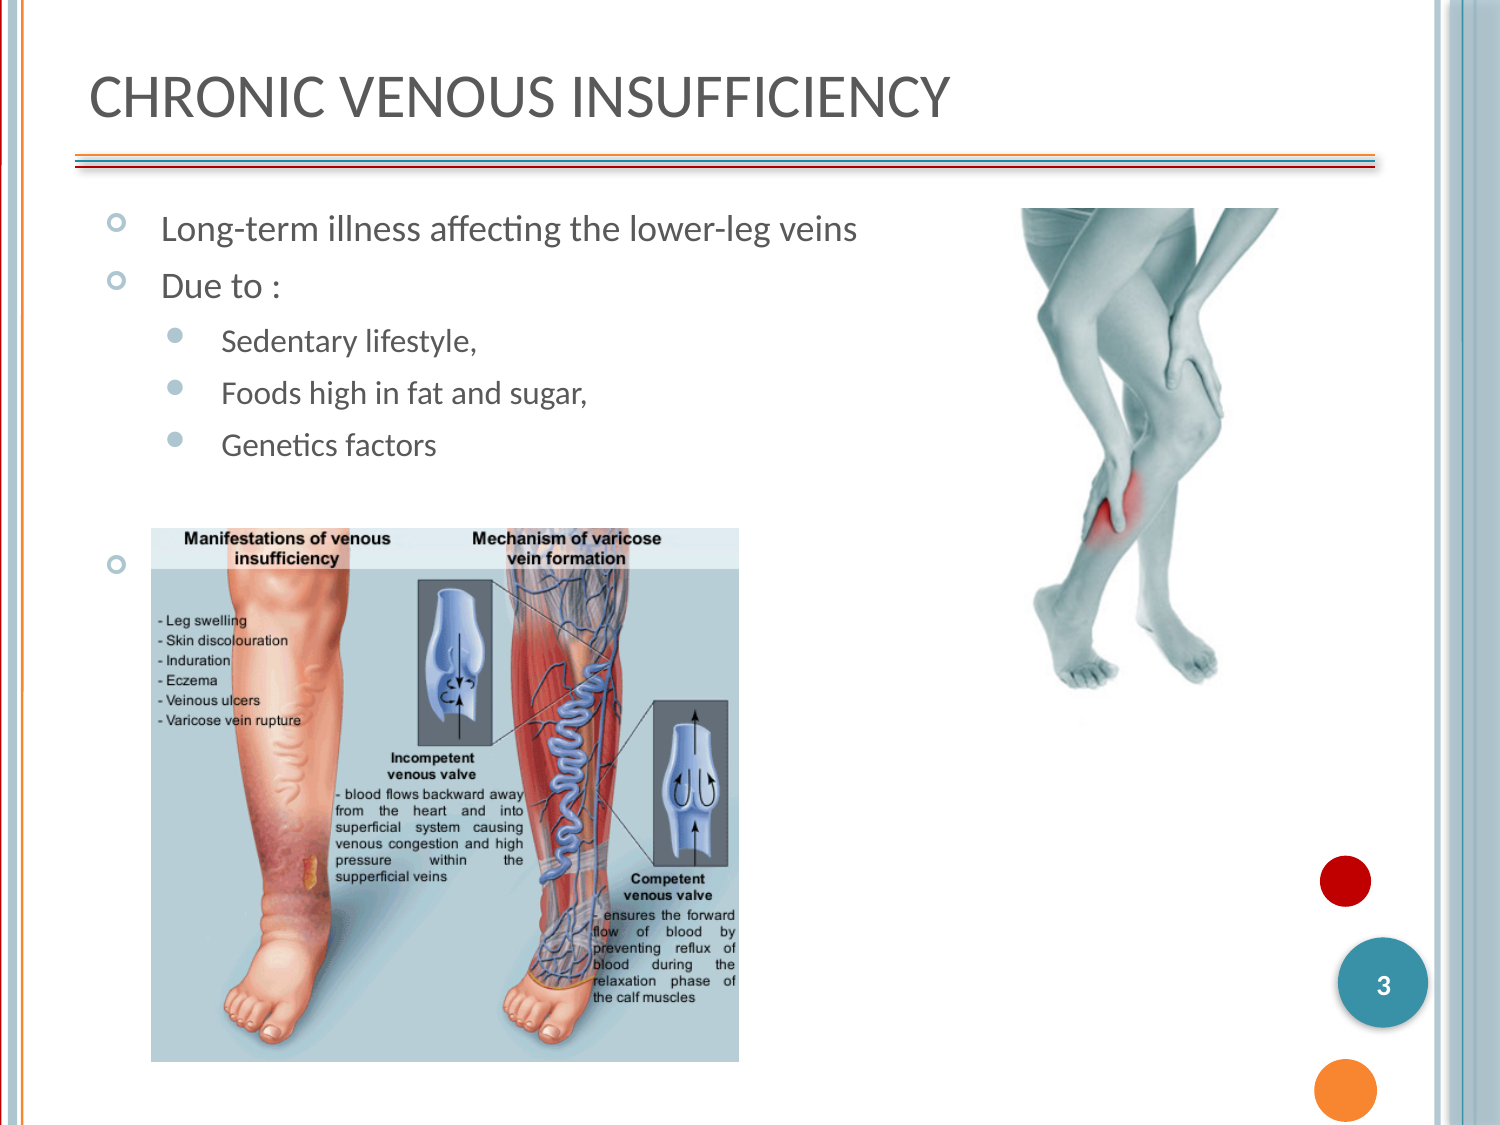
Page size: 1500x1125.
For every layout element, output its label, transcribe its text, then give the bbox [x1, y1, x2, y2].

list Long-term illness affecting the lower-leg veins Due to : Sedentary lifestyle, Foods high in fat and sugar, Genetics factors Manifestations and Mechanism [74, 196, 1376, 1063]
picture [962, 207, 1311, 729]
slide_number 3 [1333, 940, 1434, 1026]
picture [151, 527, 739, 1063]
title Chronic Venous Insufficiency [75, 45, 1375, 138]
